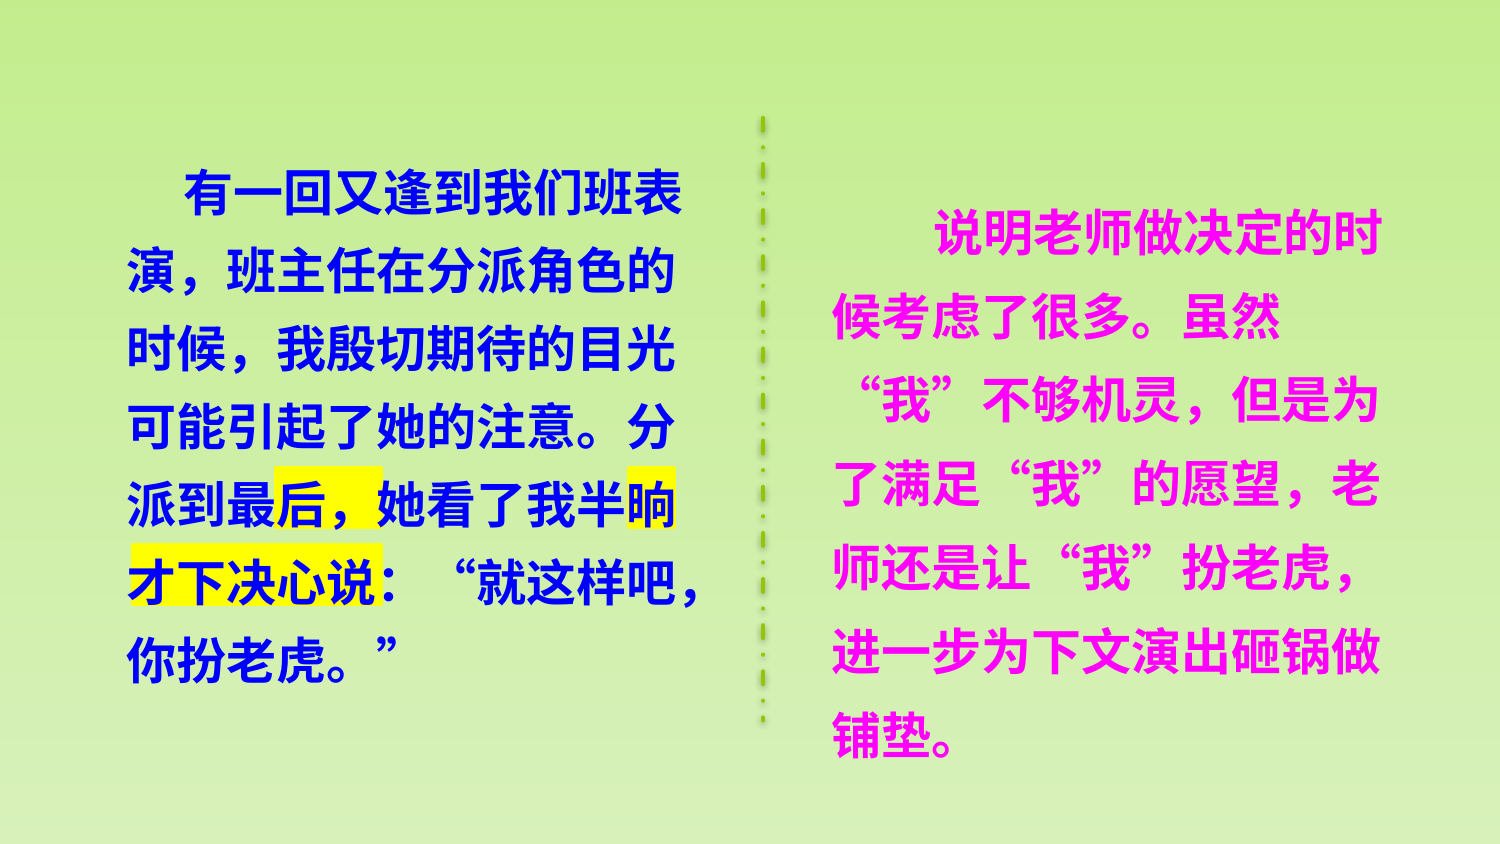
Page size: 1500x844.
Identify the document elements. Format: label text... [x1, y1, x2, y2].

text_box 有一回又逢到我们班表演，班主任在分派角色的时候，我殷切期待的目光可能引起了她的注意。分派到最后，她看了我半晌才下决心说：“就这样吧，你扮老虎。” [111, 136, 740, 697]
text_box 说明老师做决定的时候考虑了很多。虽然“我”不够机灵，但是为了满足“我”的愿望，老师还是让“我”扮老虎，进一步为下文演出砸锅做铺垫。 [817, 169, 1415, 773]
